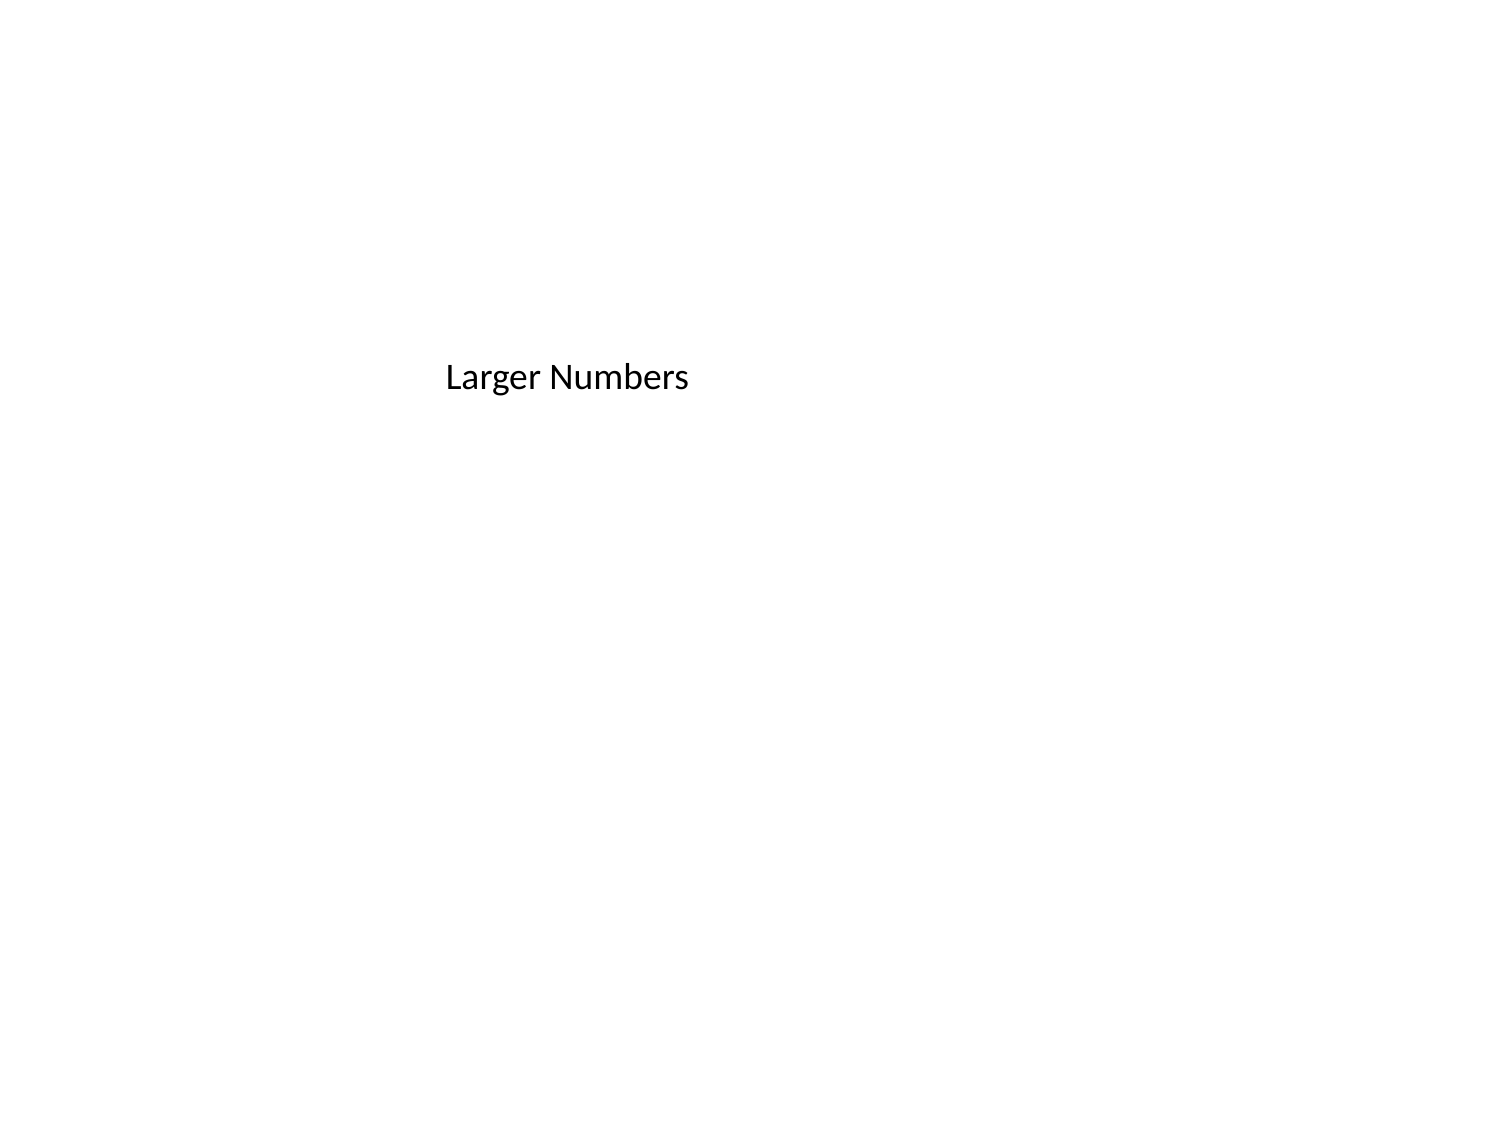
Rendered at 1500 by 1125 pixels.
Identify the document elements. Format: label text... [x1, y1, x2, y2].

text_box Larger Numbers [431, 344, 1204, 404]
